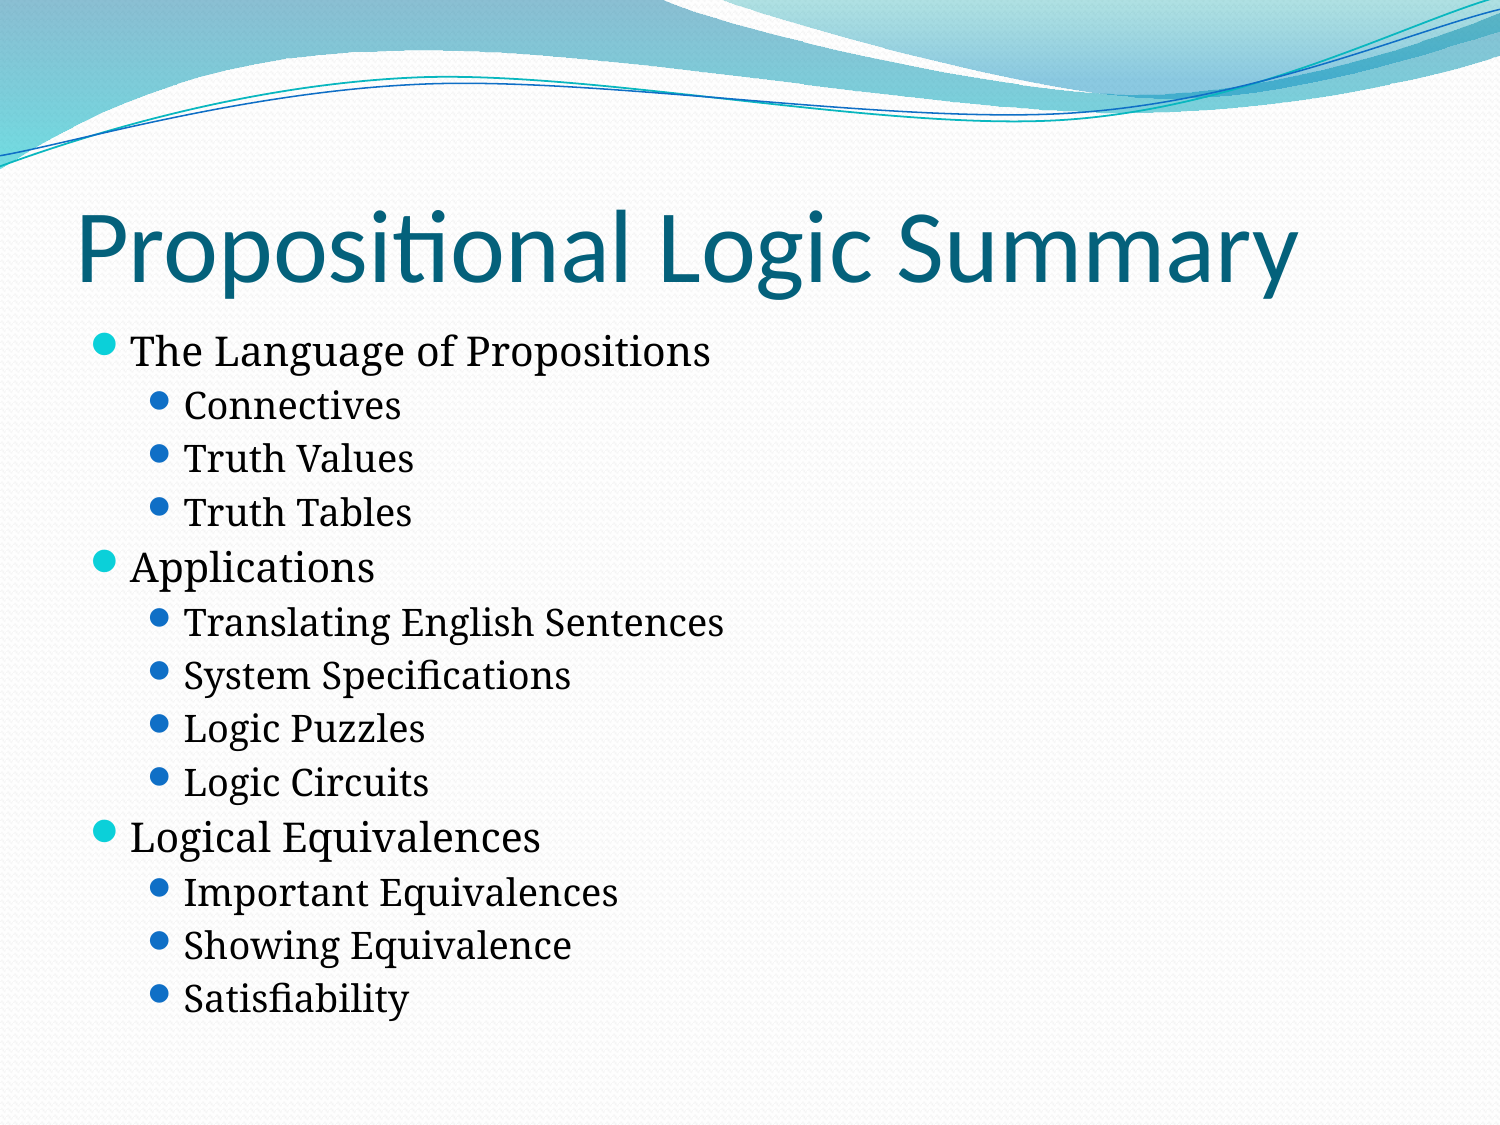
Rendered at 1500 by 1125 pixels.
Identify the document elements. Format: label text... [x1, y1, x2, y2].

title Propositional Logic Summary [75, 115, 1425, 303]
list The Language of Propositions Connectives Truth Values Truth Tables Applications Translating English Sentences System Specifications Logic Puzzles Logic Circuits Logical Equivalences Important Equivalences Showing Equivalence Satisfiability [75, 317, 1425, 1038]
